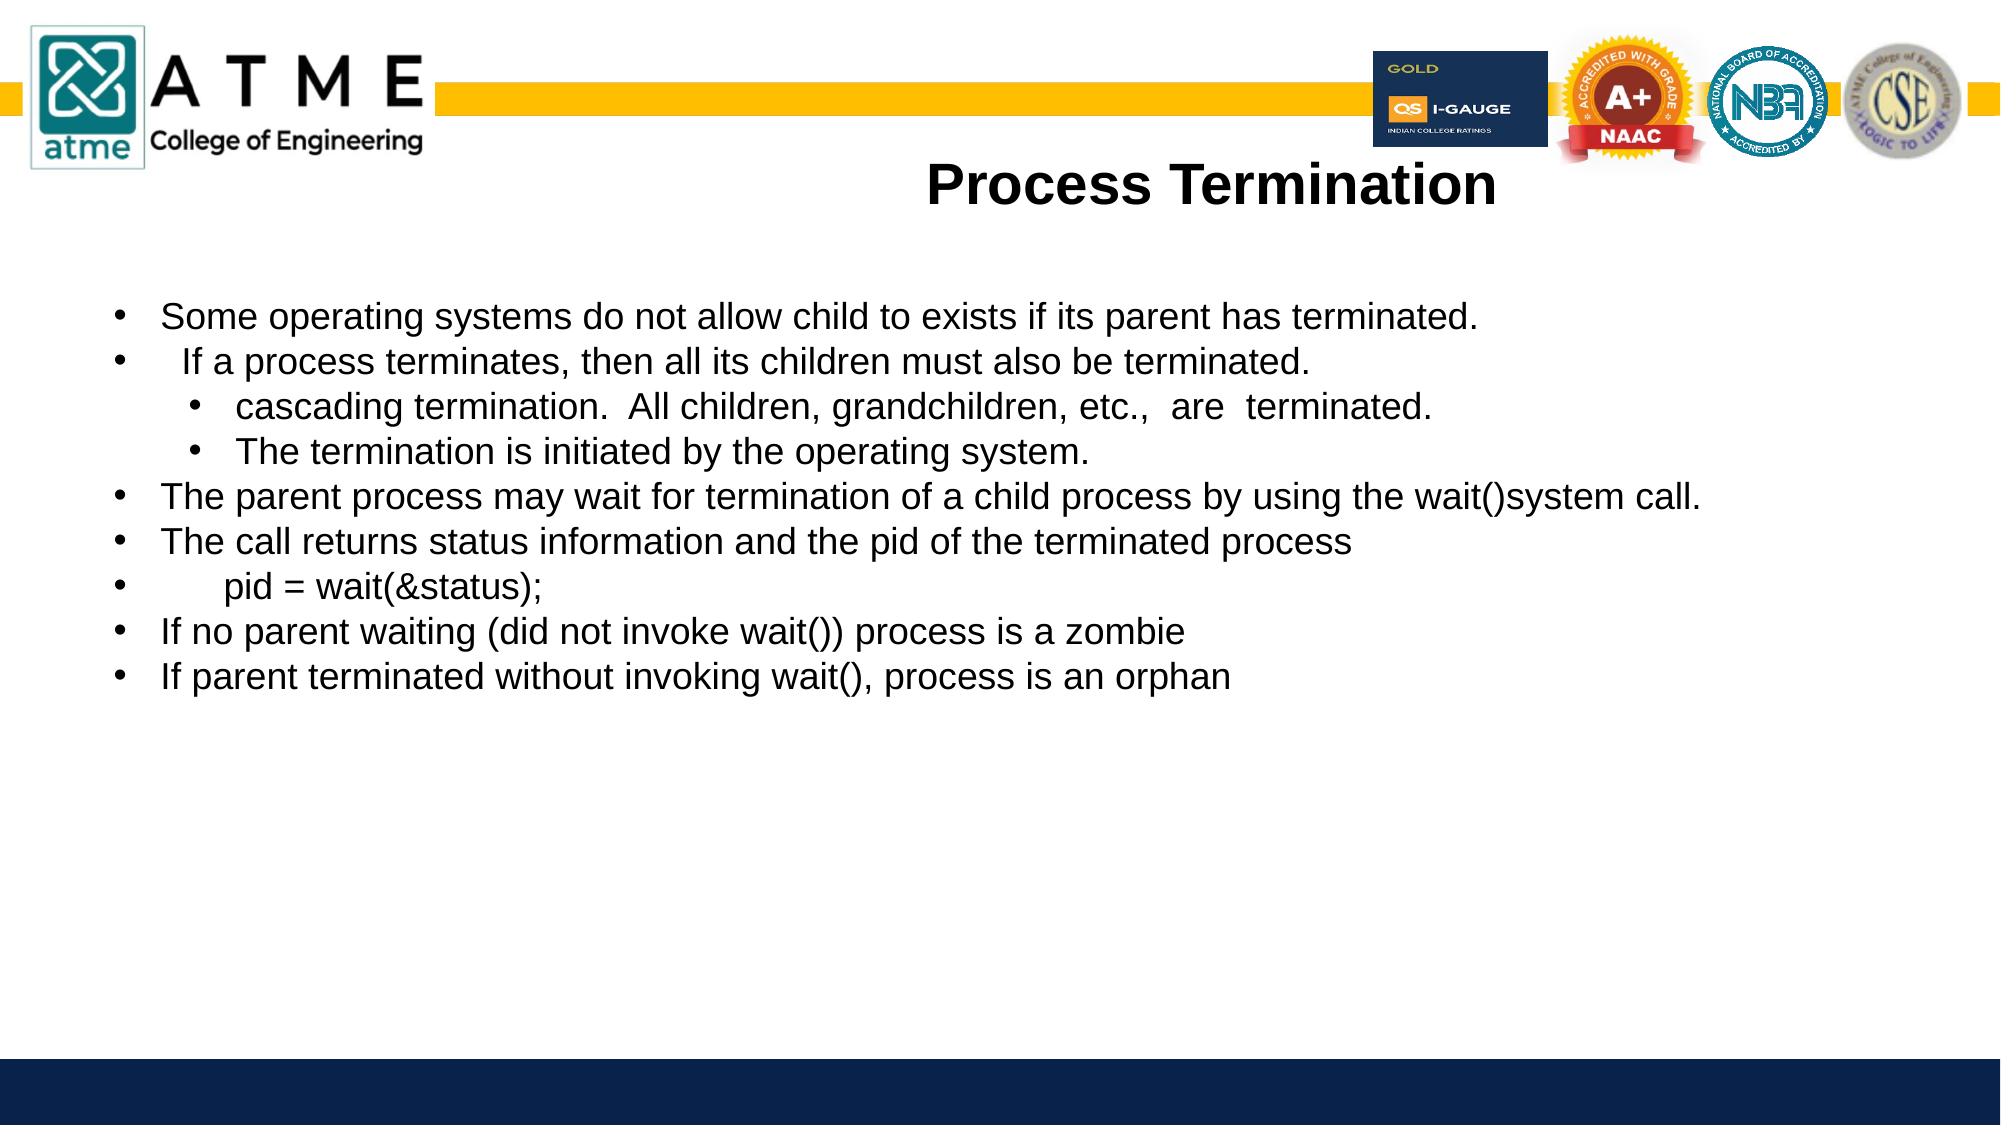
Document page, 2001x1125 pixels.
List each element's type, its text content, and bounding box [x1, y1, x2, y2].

picture [0, 1059, 2001, 1125]
picture [1373, 20, 1828, 180]
picture [1840, 26, 1968, 176]
text_box Process Termination [911, 139, 1514, 224]
picture [22, 15, 435, 178]
text_box Some operating systems do not allow child to exists if its parent has terminated. If a process terminates, then all its children must also be terminated. cascading termination. All children, grandchildren, etc., are terminated. The termination is initiated by the operating system. The parent process may wait for termination of a child process by using the wait()system call. The call returns status information and the pid of the terminated process pid = wait(&status); If no parent waiting (did not invoke wait()) process is a zombie If parent terminated without invoking wait(), process is an orphan [98, 239, 1729, 705]
